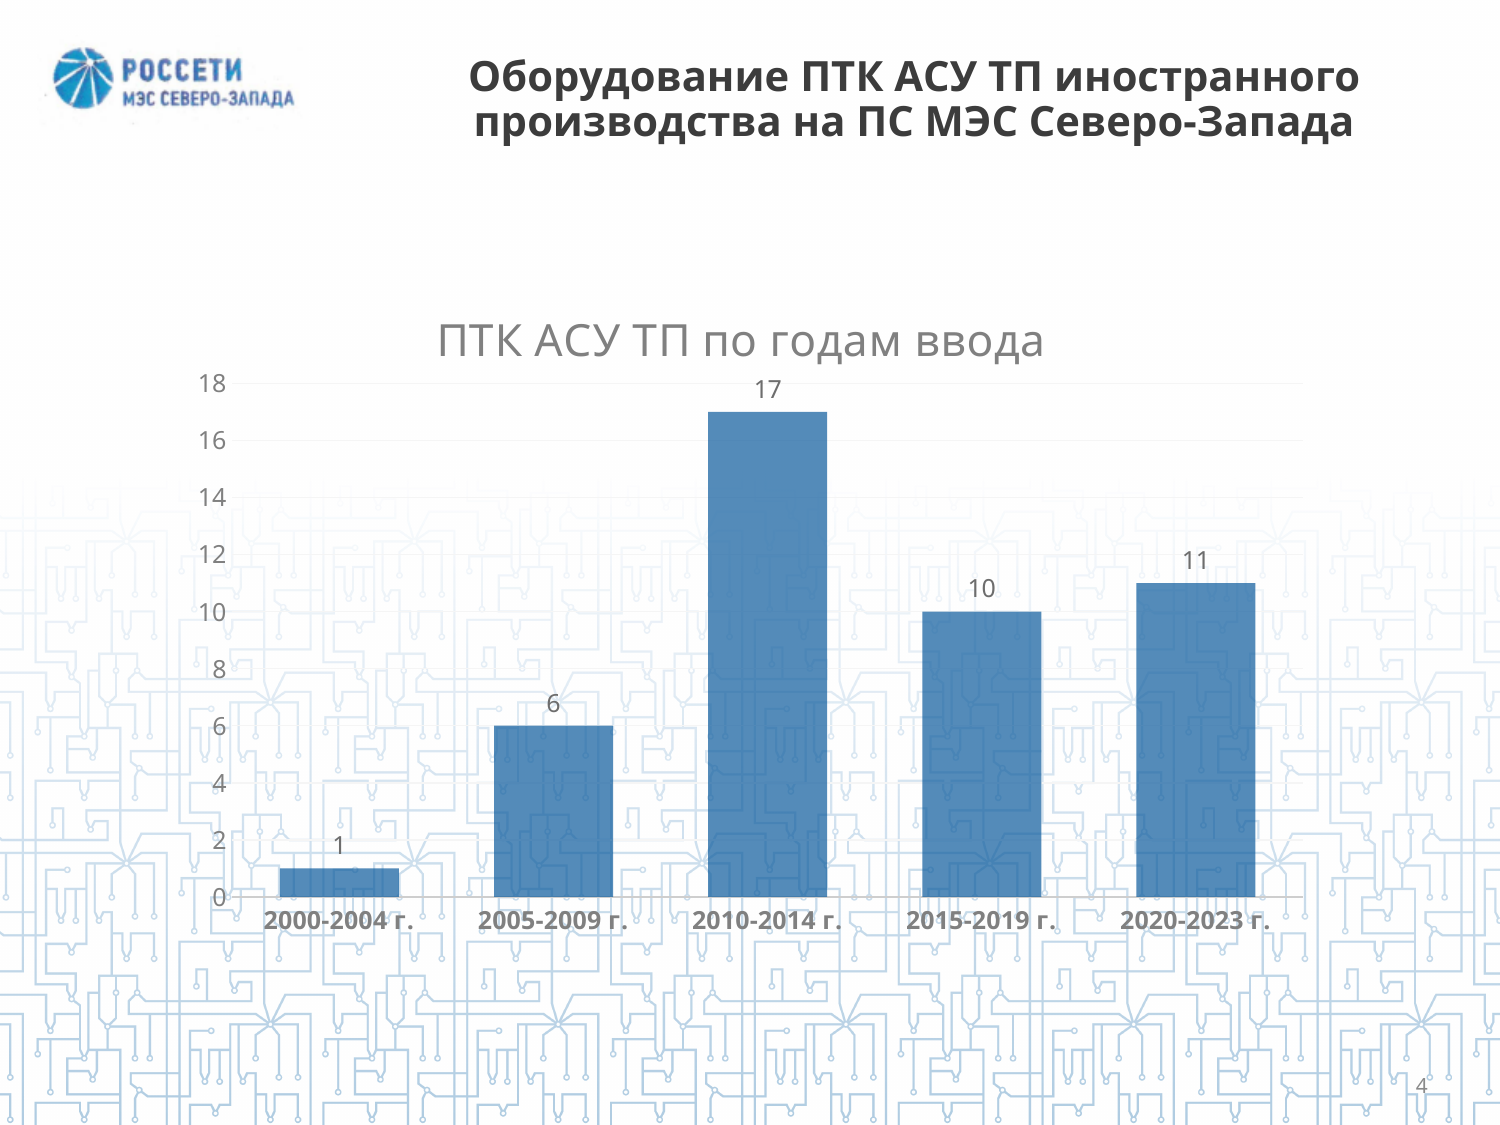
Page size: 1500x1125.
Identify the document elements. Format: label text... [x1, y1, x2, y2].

title Оборудование ПТК АСУ ТП иностранного производства на ПС МЭС Северо-Запада [312, 55, 1500, 127]
picture [0, 0, 1500, 1125]
list [75, 223, 1408, 1081]
chart [155, 273, 1328, 1004]
